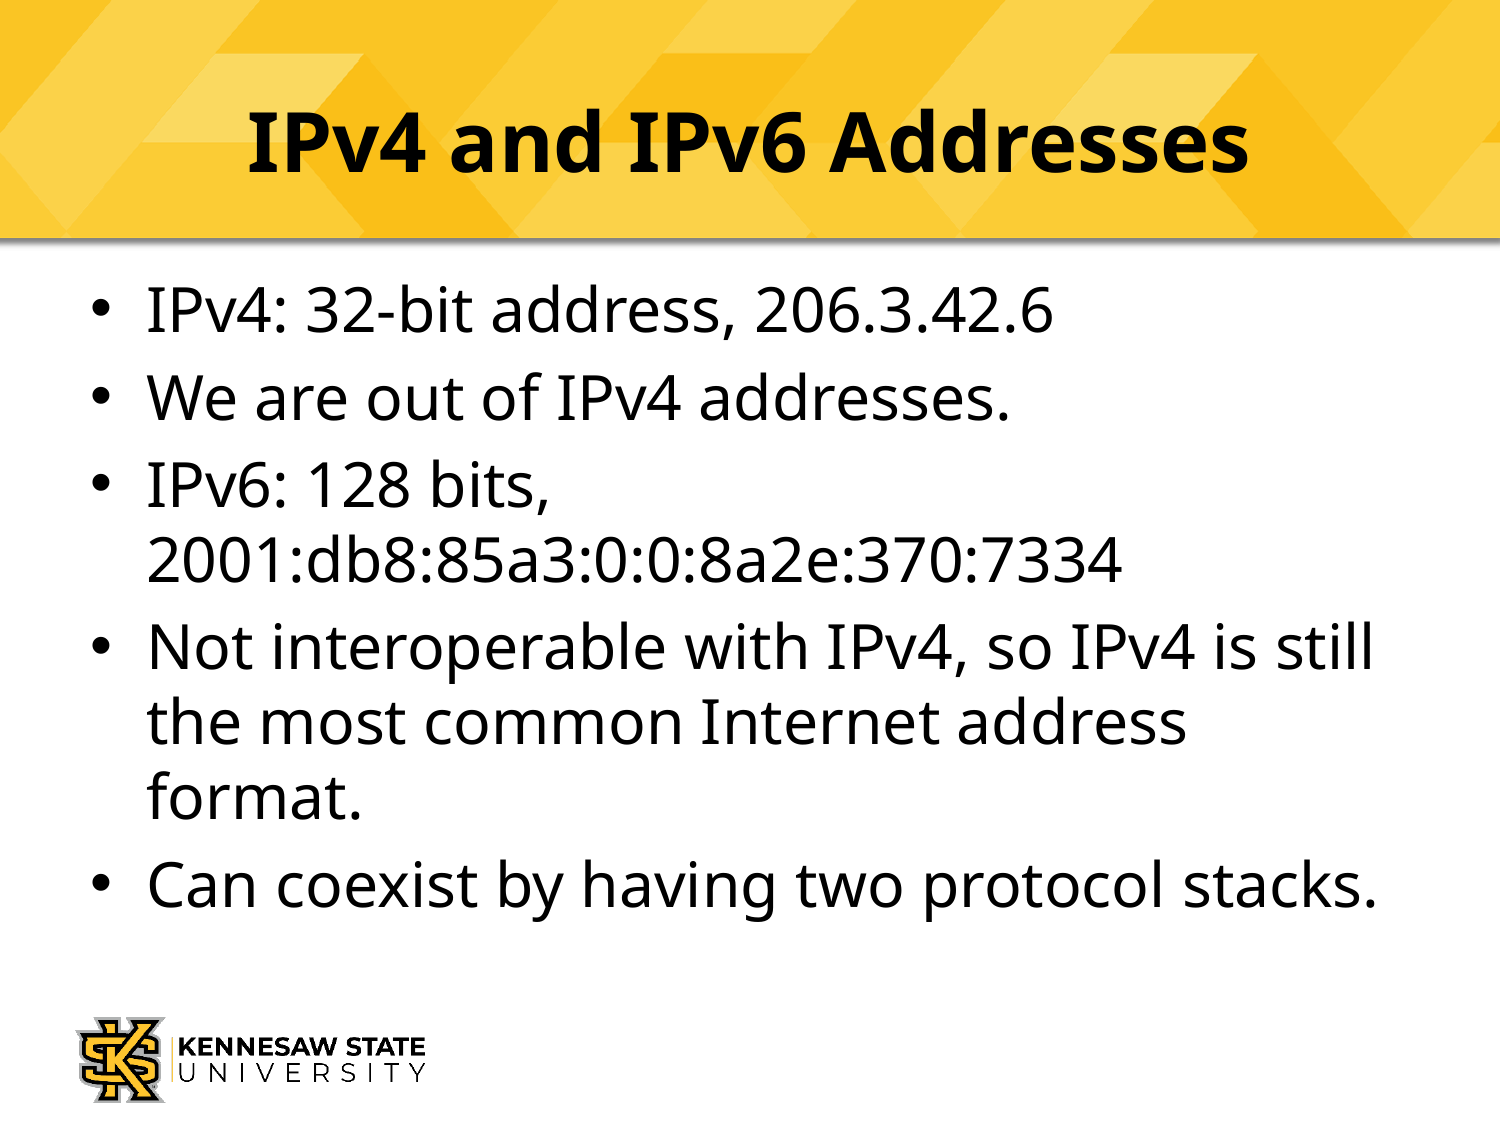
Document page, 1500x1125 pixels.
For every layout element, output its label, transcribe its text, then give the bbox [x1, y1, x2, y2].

list IPv4: 32-bit address, 206.3.42.6 We are out of IPv4 addresses. IPv6: 128 bits, 2001:db8:85a3:0:0:8a2e:370:7334 Not interoperable with IPv4, so IPv4 is still the most common Internet address format. Can coexist by having two protocol stacks. [75, 262, 1425, 1005]
picture [75, 1017, 425, 1103]
title IPv4 and IPv6 Addresses [75, 45, 1425, 233]
picture [0, 0, 1500, 251]
